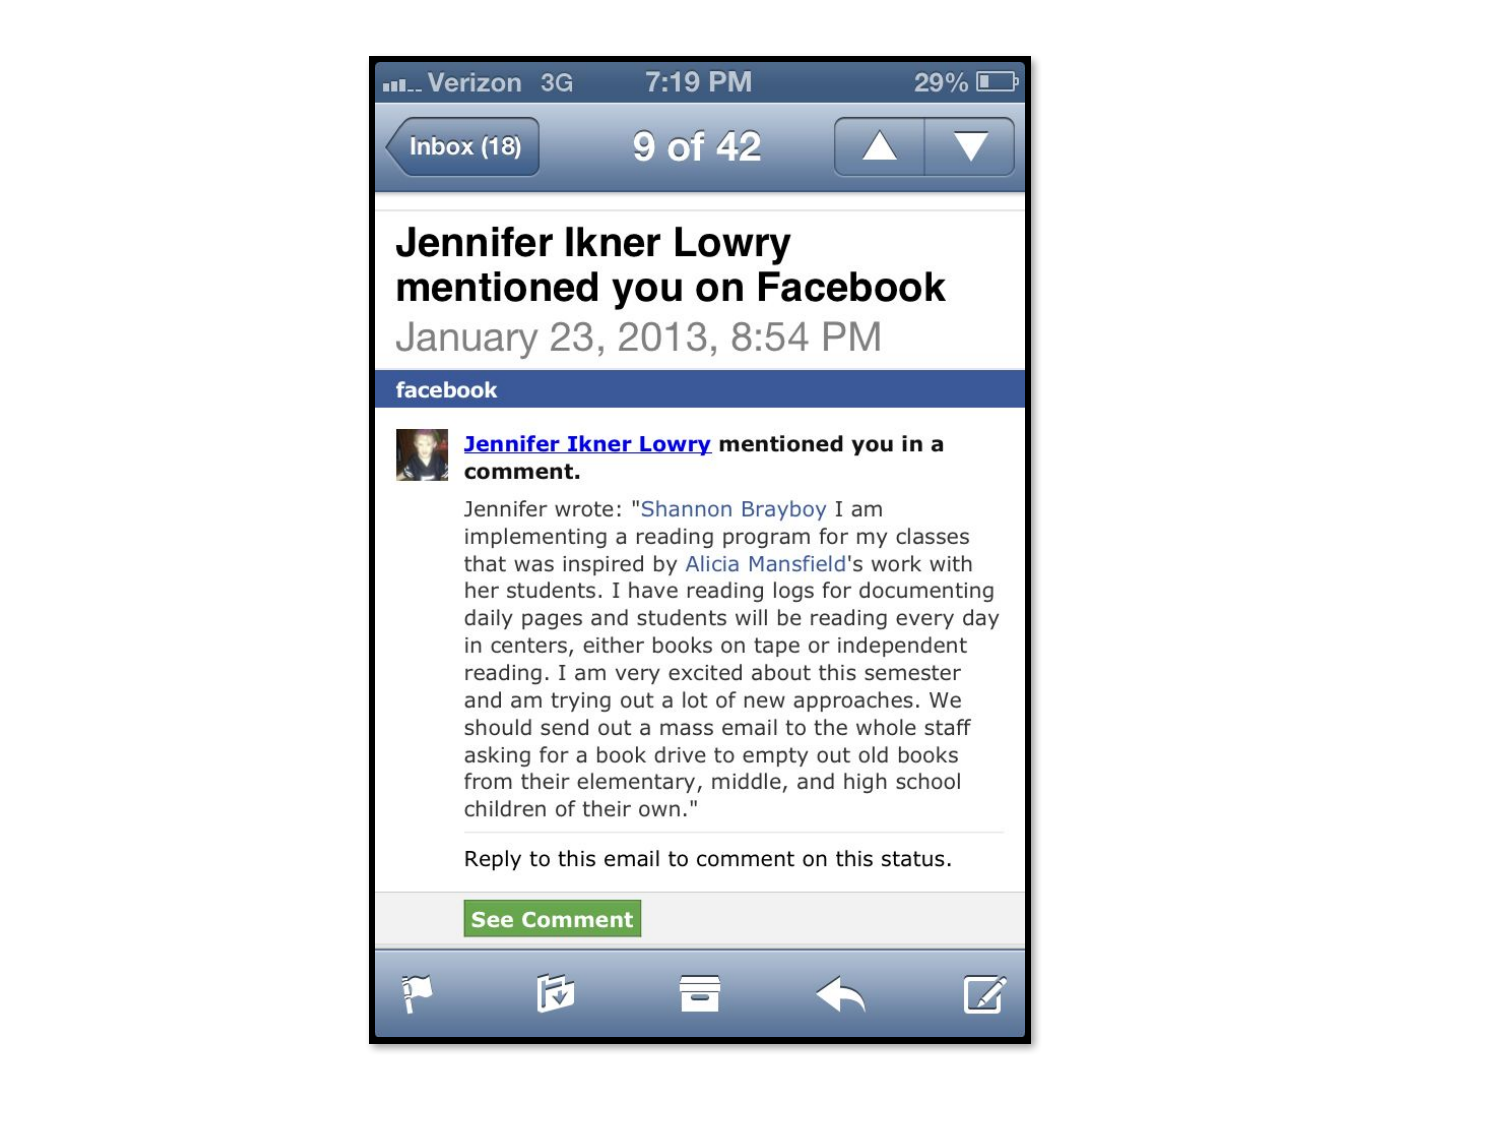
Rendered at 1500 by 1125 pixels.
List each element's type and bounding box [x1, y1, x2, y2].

picture [374, 62, 1026, 1038]
